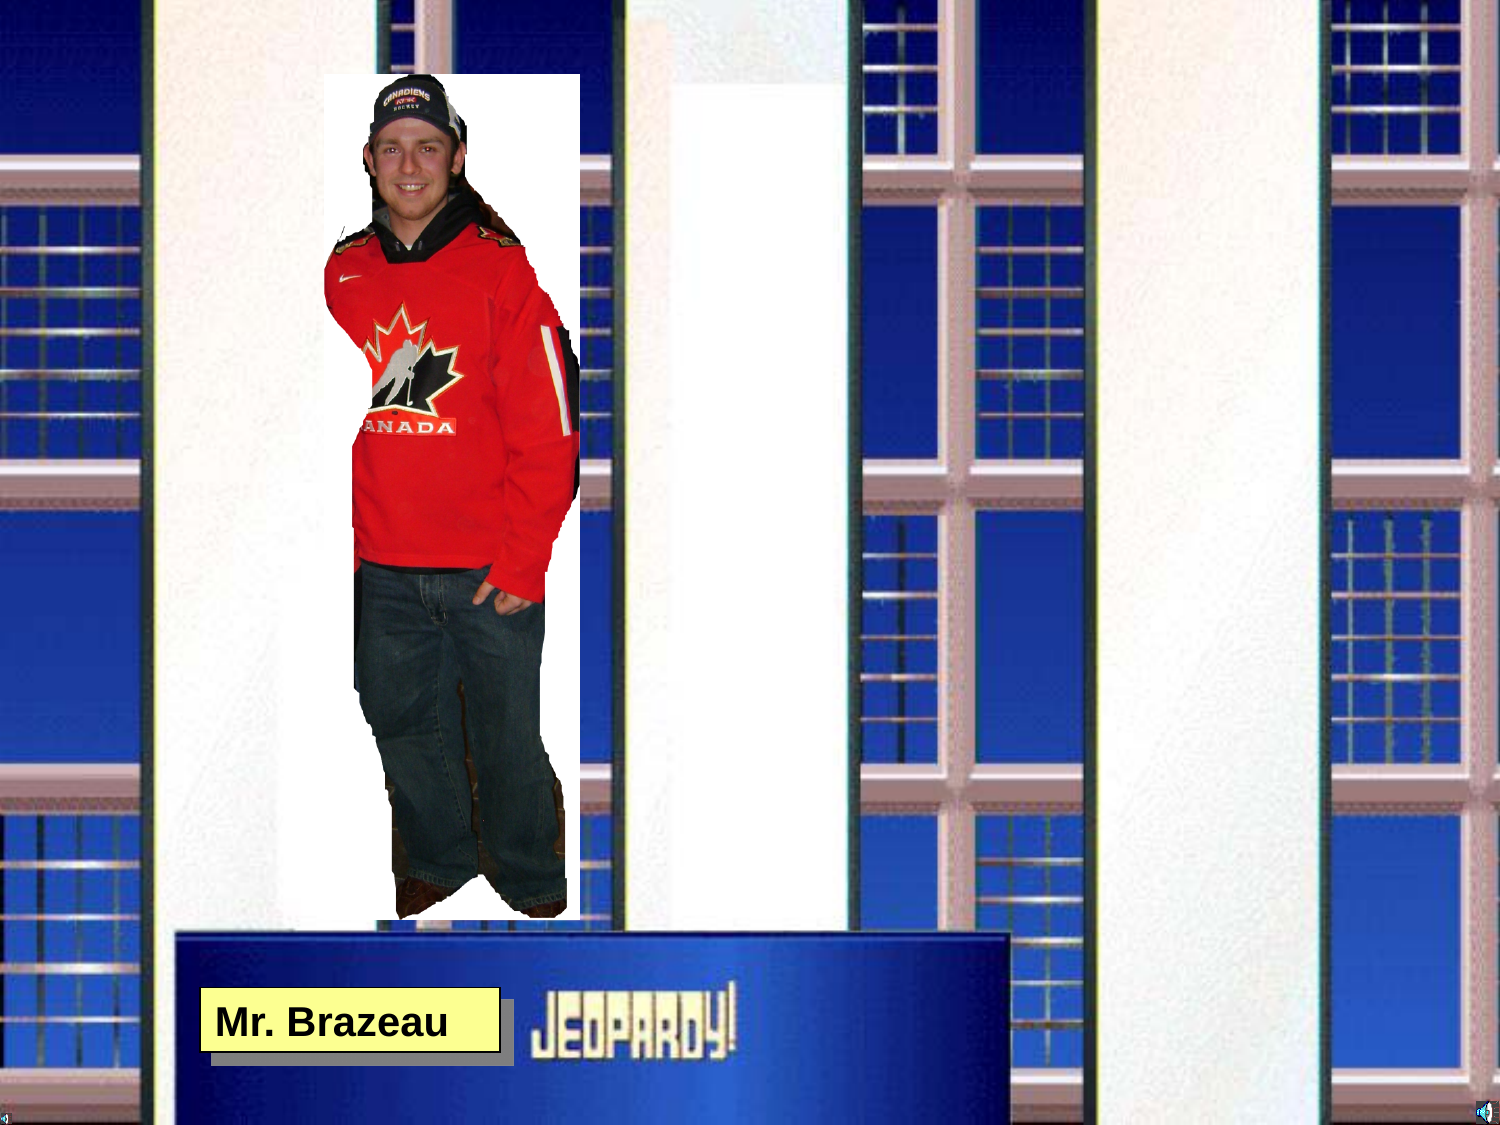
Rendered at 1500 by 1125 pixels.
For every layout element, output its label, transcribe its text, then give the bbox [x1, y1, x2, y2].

text_box Mr. Brazeau [199, 987, 500, 1053]
picture [0, 0, 1500, 1125]
